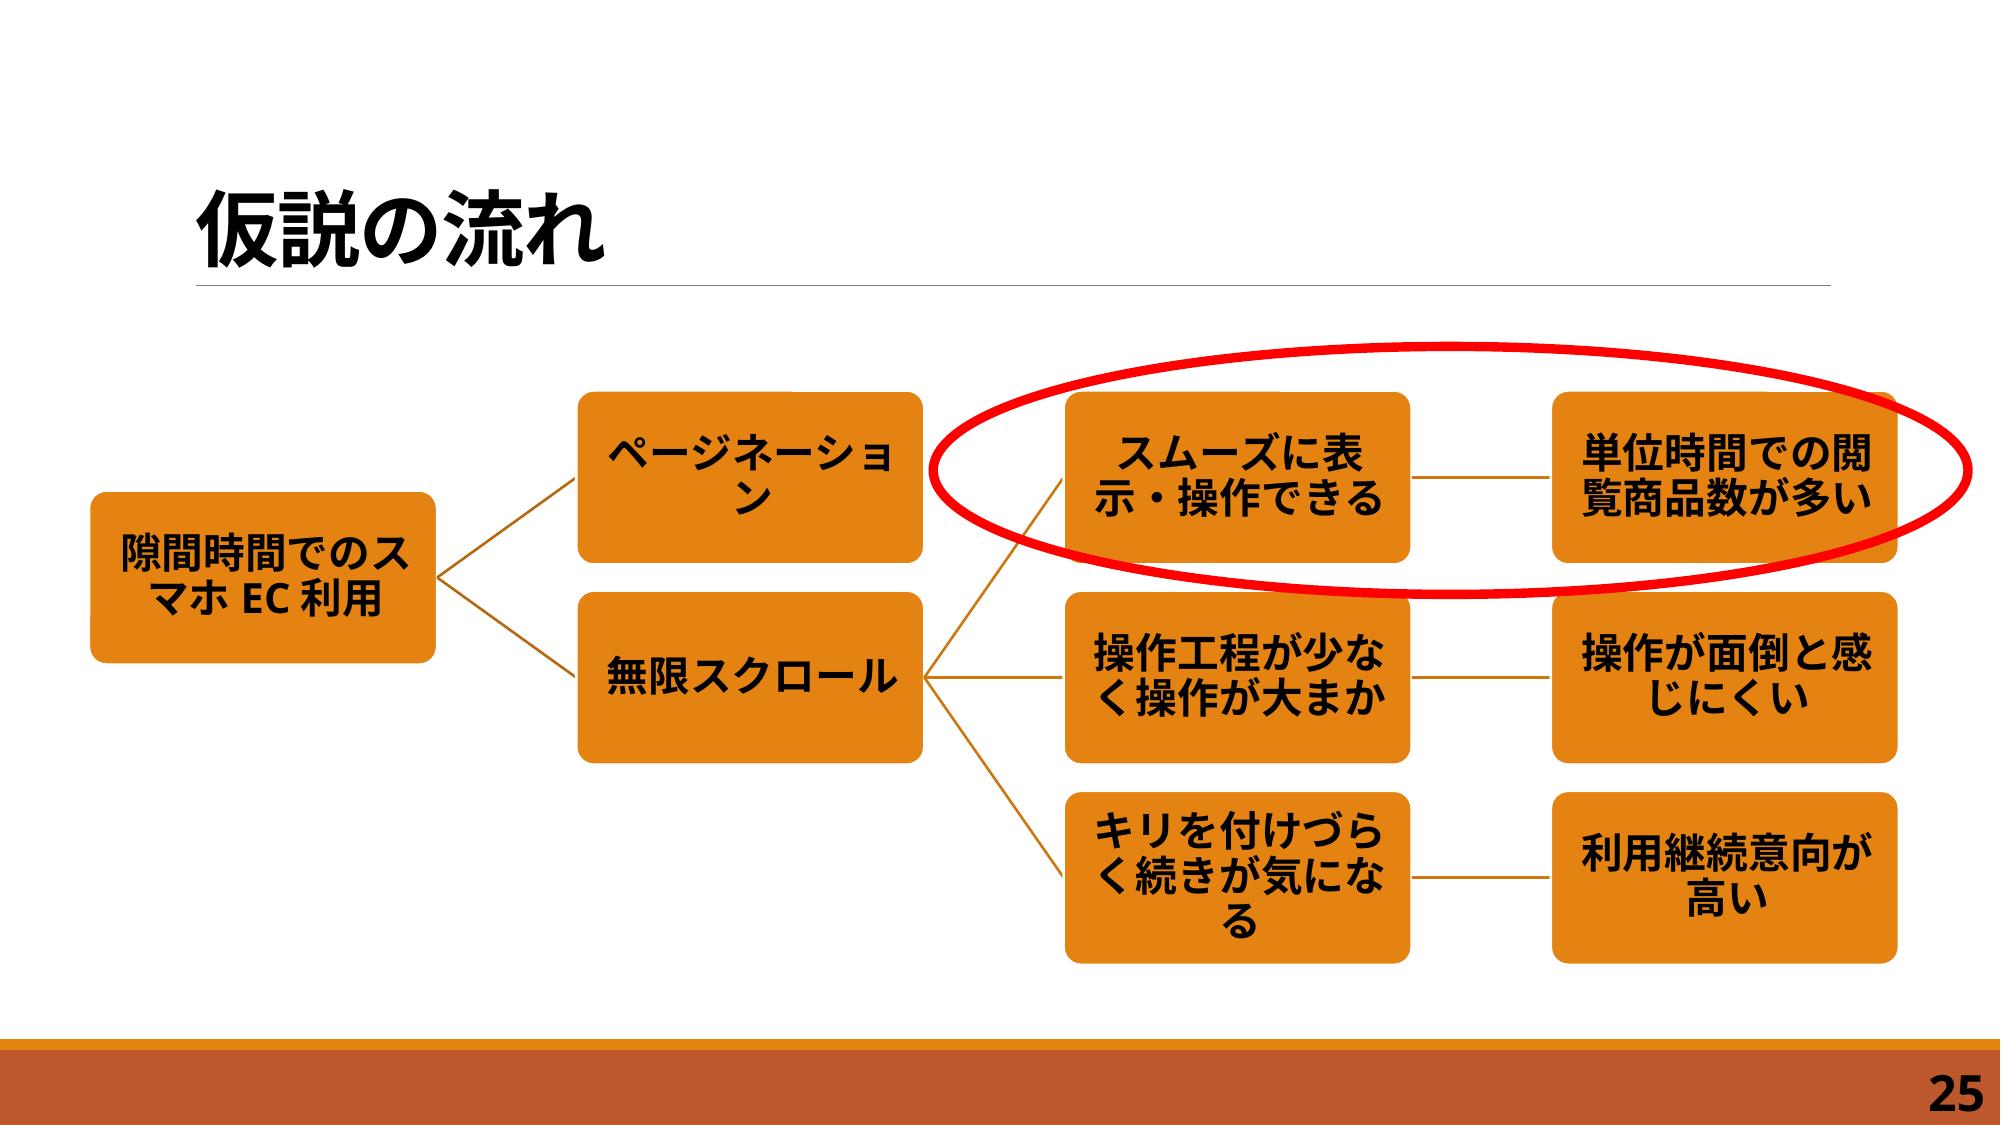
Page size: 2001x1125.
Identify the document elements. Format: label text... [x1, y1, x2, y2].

slide_number 25 [1784, 1065, 2000, 1125]
title 仮説の流れ [180, 47, 1830, 285]
text_box [1911, 412, 1970, 529]
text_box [87, 345, 1901, 1010]
